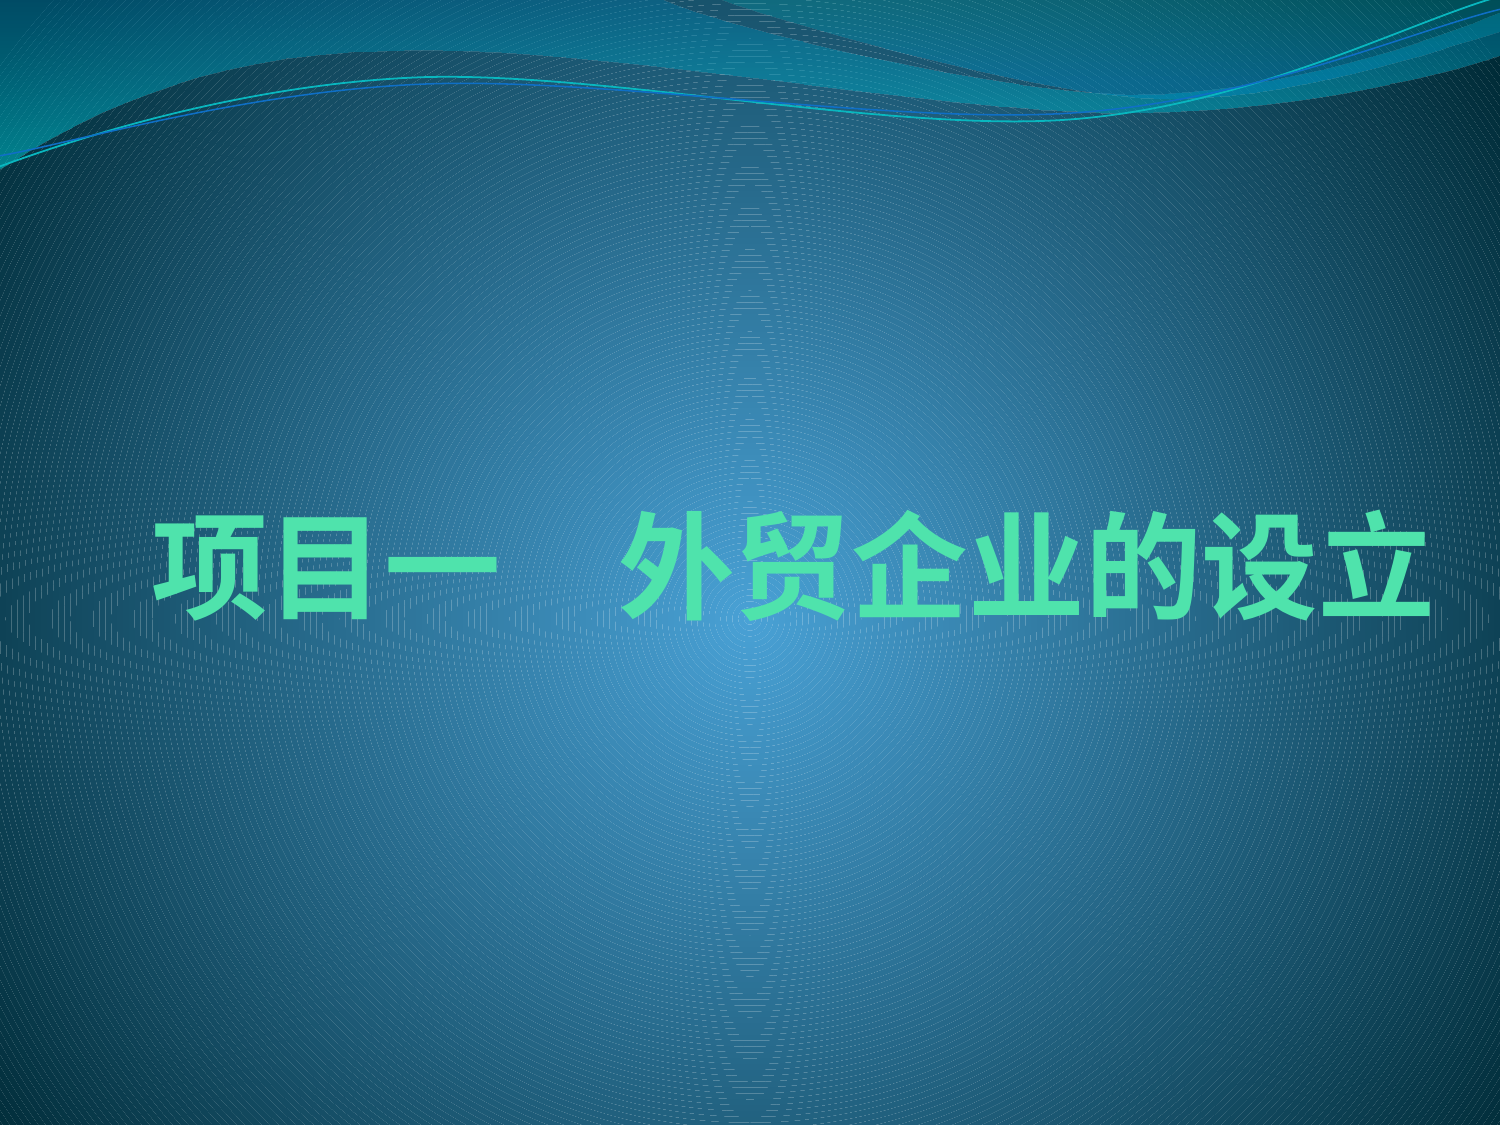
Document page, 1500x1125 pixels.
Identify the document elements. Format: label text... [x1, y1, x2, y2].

text_box 项目一 外贸企业的设立 [112, 586, 1475, 774]
